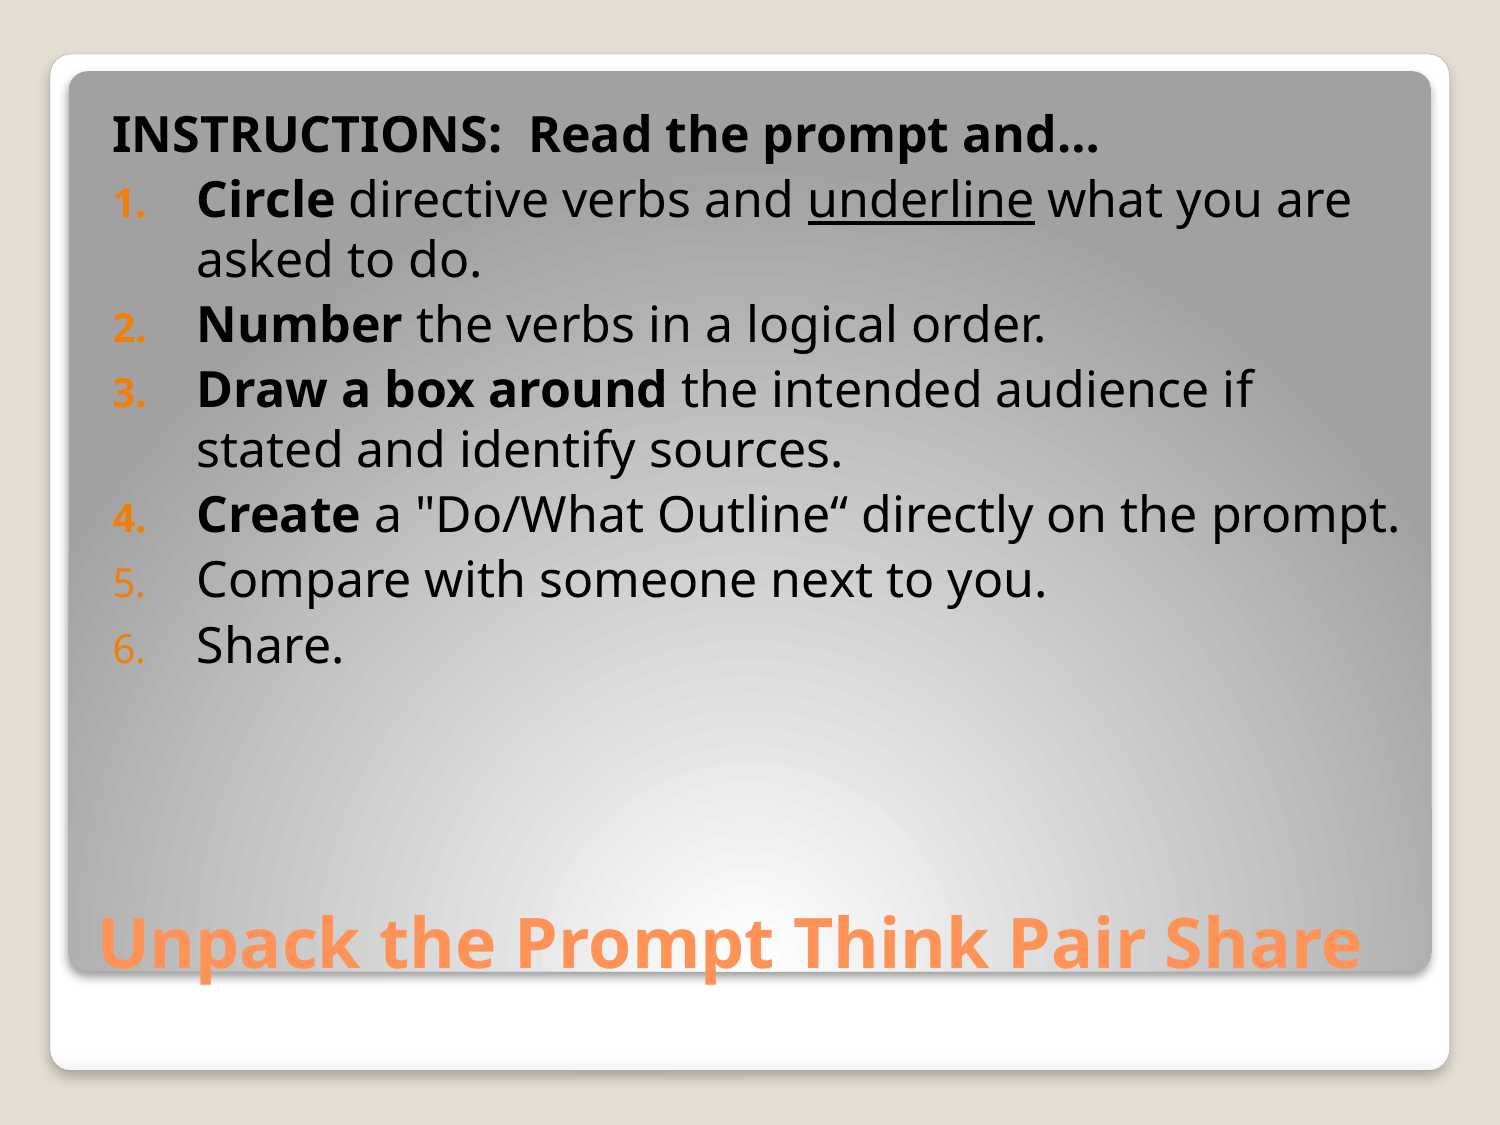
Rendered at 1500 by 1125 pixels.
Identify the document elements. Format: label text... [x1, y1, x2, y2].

title Unpack the Prompt Think Pair Share [82, 817, 1425, 990]
list INSTRUCTIONS: Read the prompt and… Circle directive verbs and underline what you are asked to do. Number the verbs in a logical order. Draw a box around the intended audience if stated and identify sources. Create a "Do/What Outline“ directly on the prompt. Compare with someone next to you. Share. [82, 86, 1425, 774]
